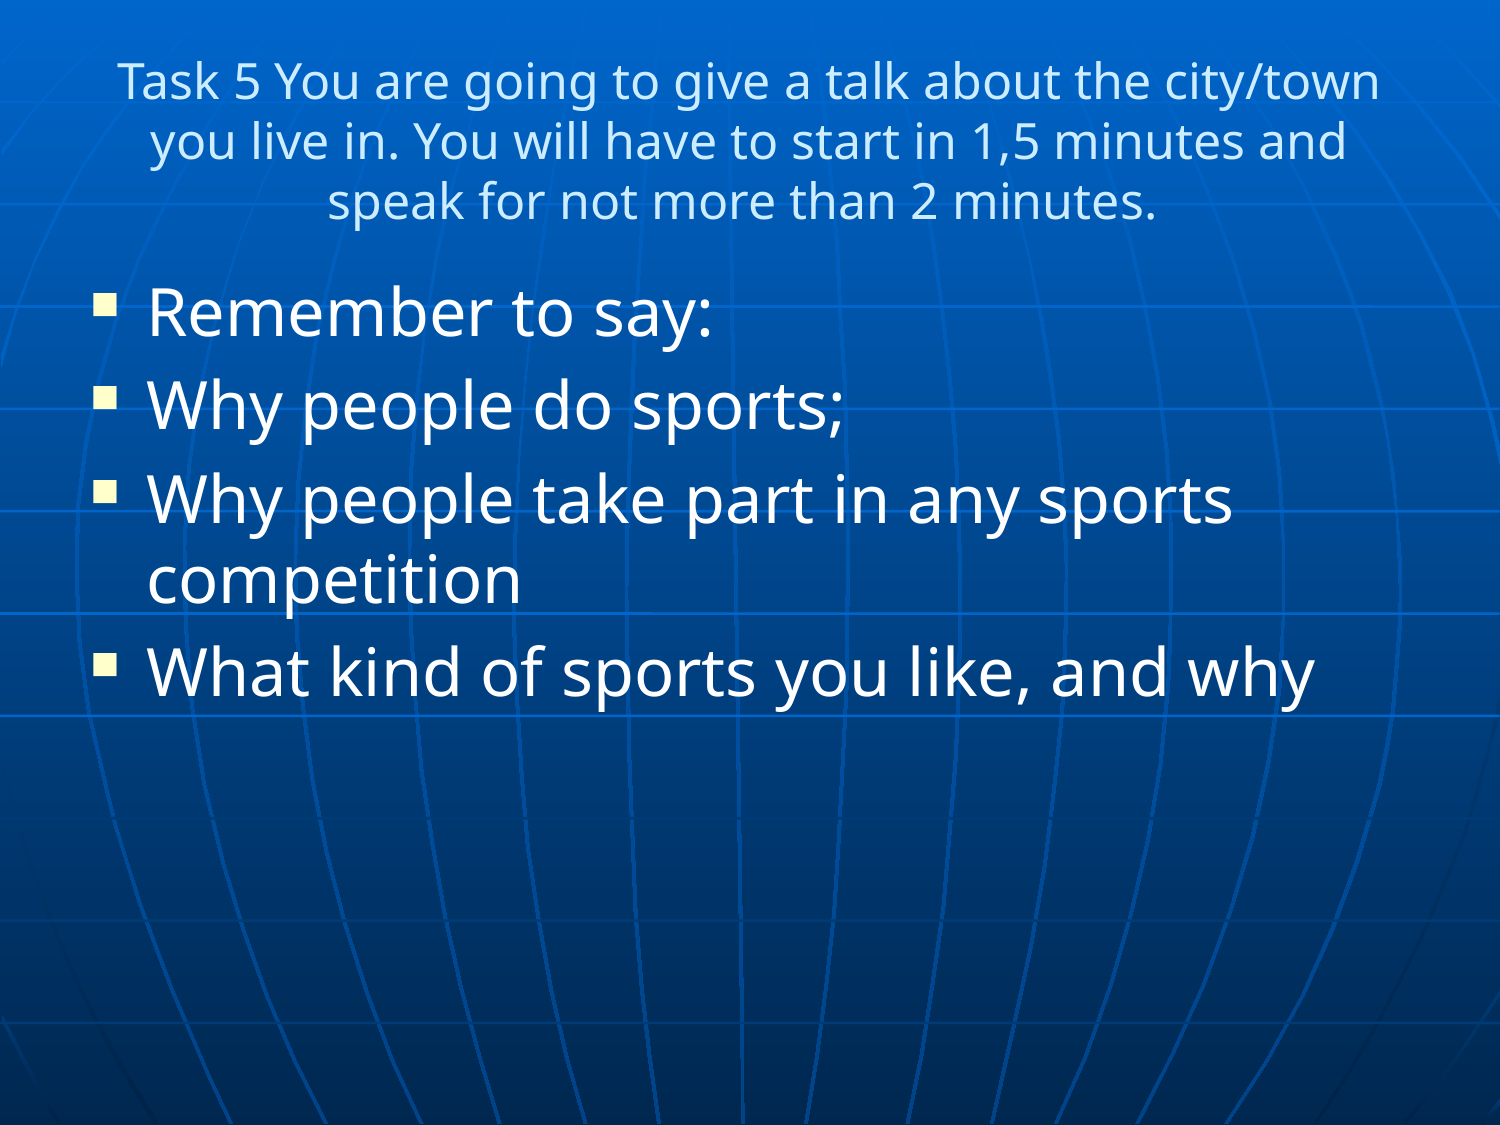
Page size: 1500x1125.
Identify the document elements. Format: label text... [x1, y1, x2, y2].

list Remember to say: Why people do sports; Why people take part in any sports competition What kind of sports you like, and why [74, 262, 1426, 1006]
title Task 5 You are going to give a talk about the city/town you live in. You will have to start in 1,5 minutes and speak for not more than 2 minutes. [74, 45, 1426, 233]
